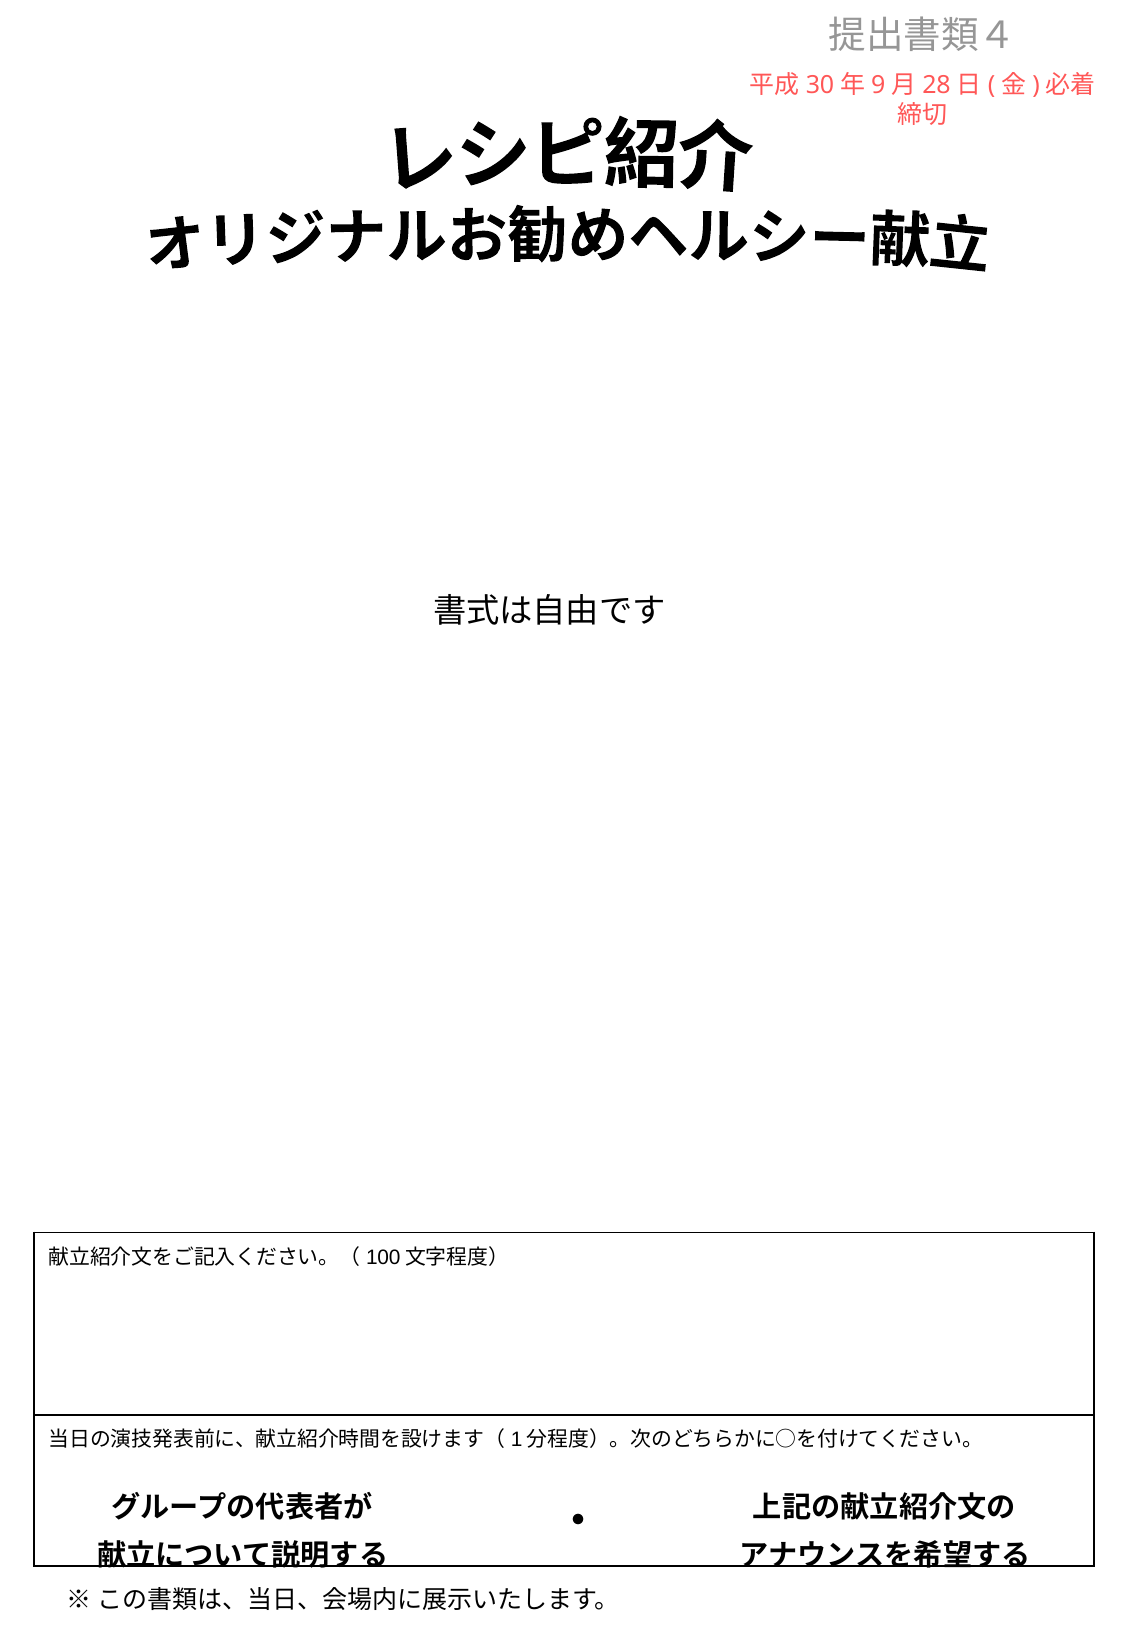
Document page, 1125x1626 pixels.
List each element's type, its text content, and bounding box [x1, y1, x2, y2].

table_header 献立紹介文をご記入ください。（100文字程度） [35, 1233, 1093, 1414]
text_box 提出書類４ 平成30年9月28日(金)必着締切 [727, 9, 1118, 131]
text_box 書式は自由です [94, 588, 1005, 691]
text_box ・ [538, 1480, 598, 1556]
text_box ※この書類は、当日、会場内に展示いたします。 [54, 1582, 1052, 1616]
table_cell 当日の演技発表前に、献立紹介時間を設けます（1分程度）。次のどちらかに○を付けてください。 グループの代表者が 上記の献立紹介文の 献立について説明する アナウンスを希望する [35, 1416, 1093, 1565]
